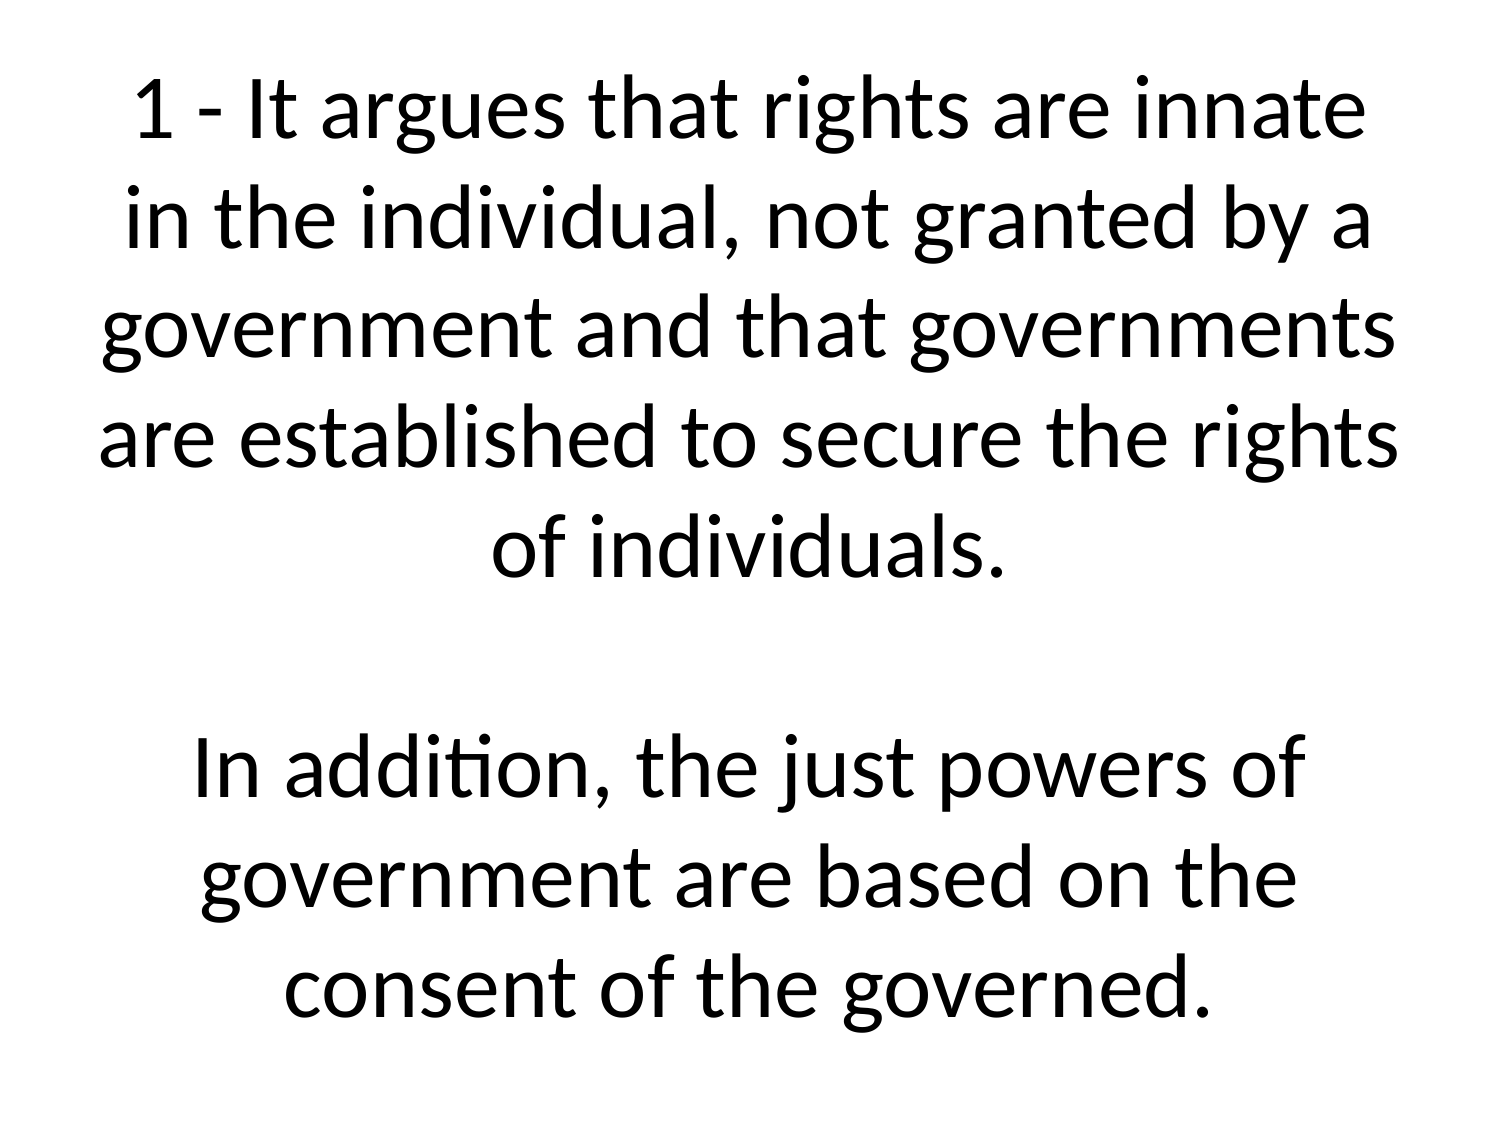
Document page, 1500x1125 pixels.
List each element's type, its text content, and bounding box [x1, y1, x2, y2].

title 1 - It argues that rights are innate in the individual, not granted by a government and that governments are established to secure the rights of individuals. In addition, the just powers of government are based on the consent of the governed. [74, 44, 1426, 1038]
